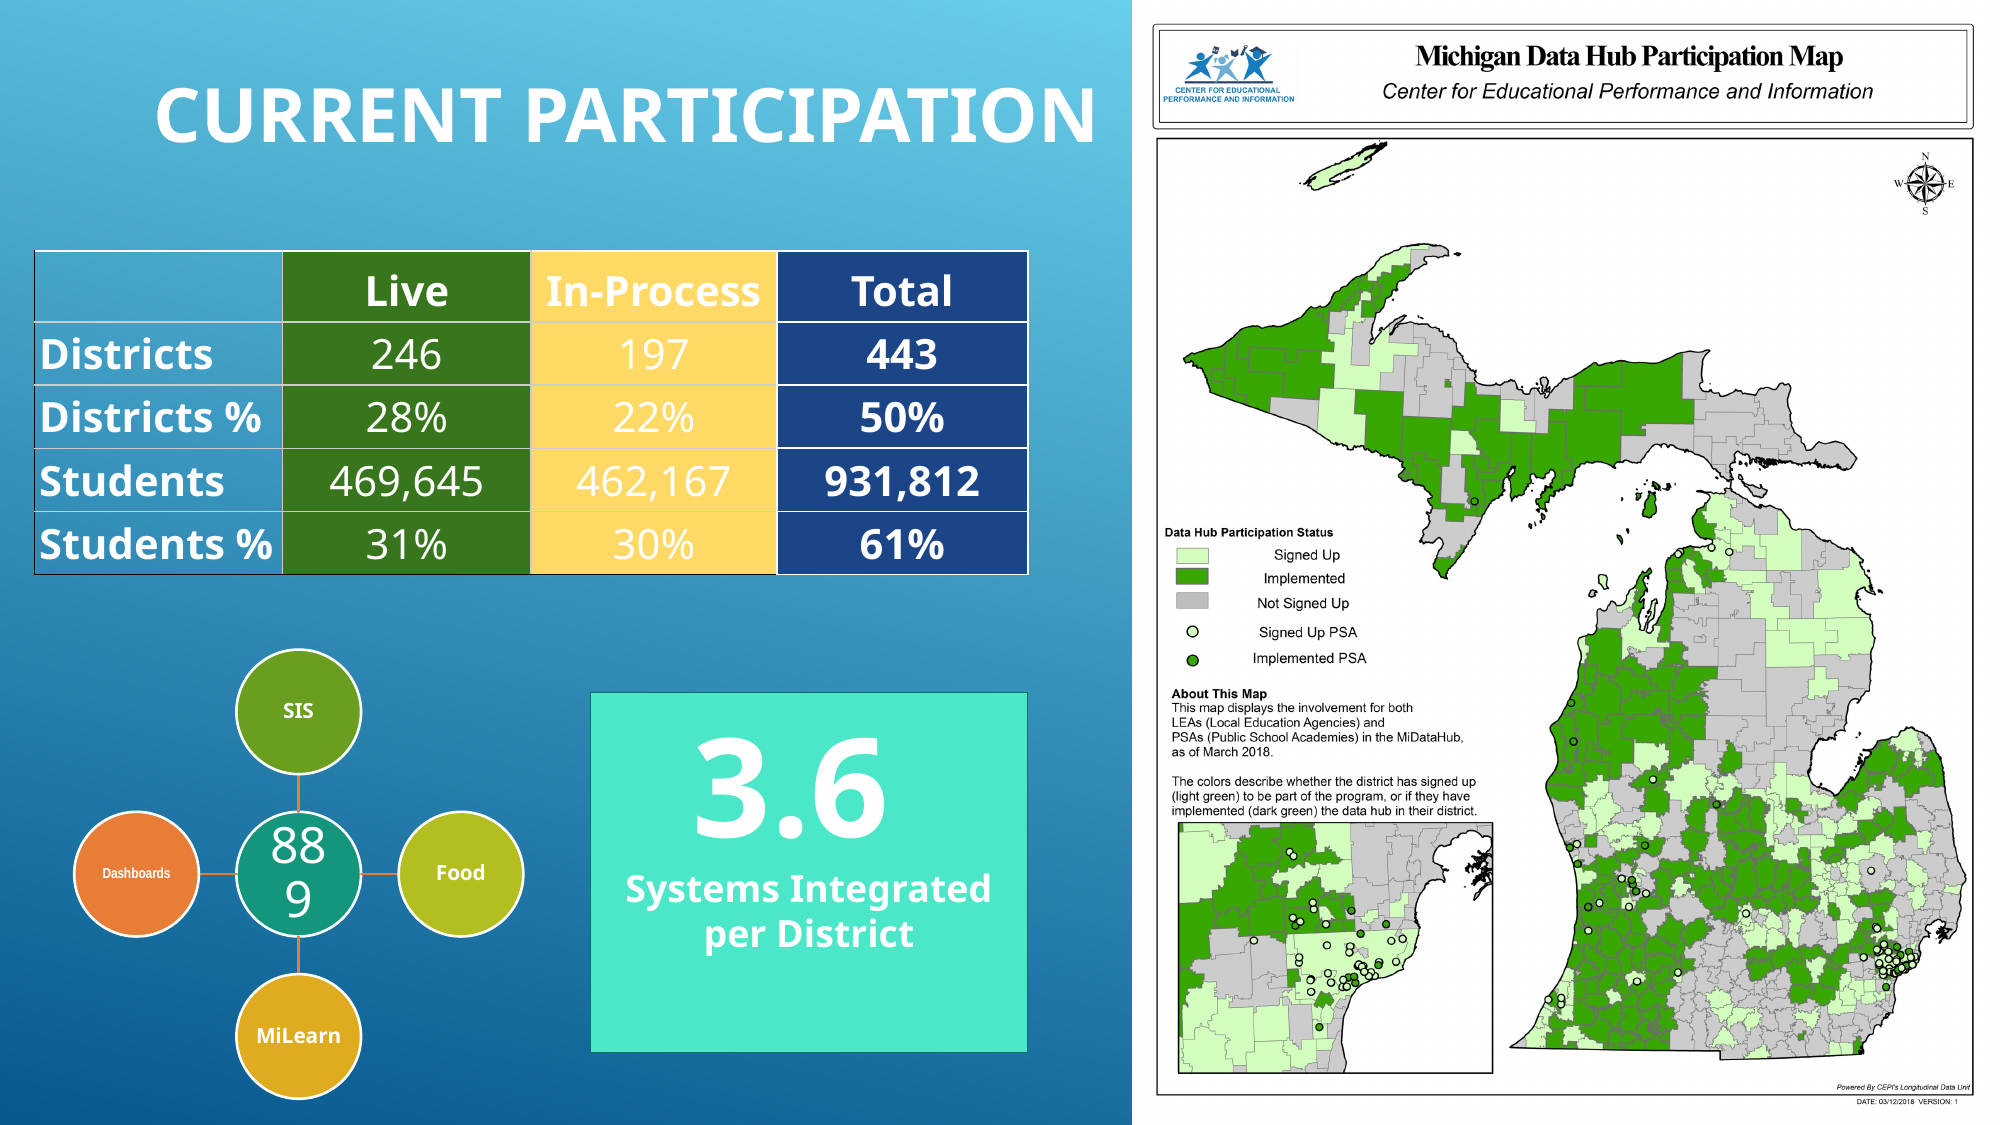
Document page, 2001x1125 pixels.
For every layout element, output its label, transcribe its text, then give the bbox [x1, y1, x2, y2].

table_cell Districts [35, 323, 282, 384]
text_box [8, 647, 589, 1101]
table_cell 50% [778, 386, 1027, 447]
table_cell 246 [283, 323, 530, 384]
table_cell Districts % [35, 386, 282, 448]
text_box 3.6 Systems Integrated per District [590, 692, 1028, 1053]
table_header Live [283, 278, 530, 321]
text_box Current Participation [138, 59, 1131, 278]
table_cell 22% [532, 386, 776, 448]
table_cell 462,167 [532, 449, 776, 511]
table_header [35, 252, 282, 321]
table_cell 61% [778, 512, 1027, 574]
picture [1131, 0, 2000, 1125]
table_cell 31% [283, 512, 530, 574]
table_cell 197 [532, 323, 776, 384]
table_header In-Process [532, 278, 776, 321]
table_cell 30% [532, 512, 776, 574]
table_cell 443 [778, 323, 1027, 384]
table_cell 931,812 [778, 449, 1027, 511]
table_cell 469,645 [283, 449, 530, 511]
table_header Total [778, 278, 1027, 321]
table_cell Students % [35, 512, 282, 574]
table_cell Students [35, 449, 282, 511]
table_cell 28% [283, 386, 530, 448]
